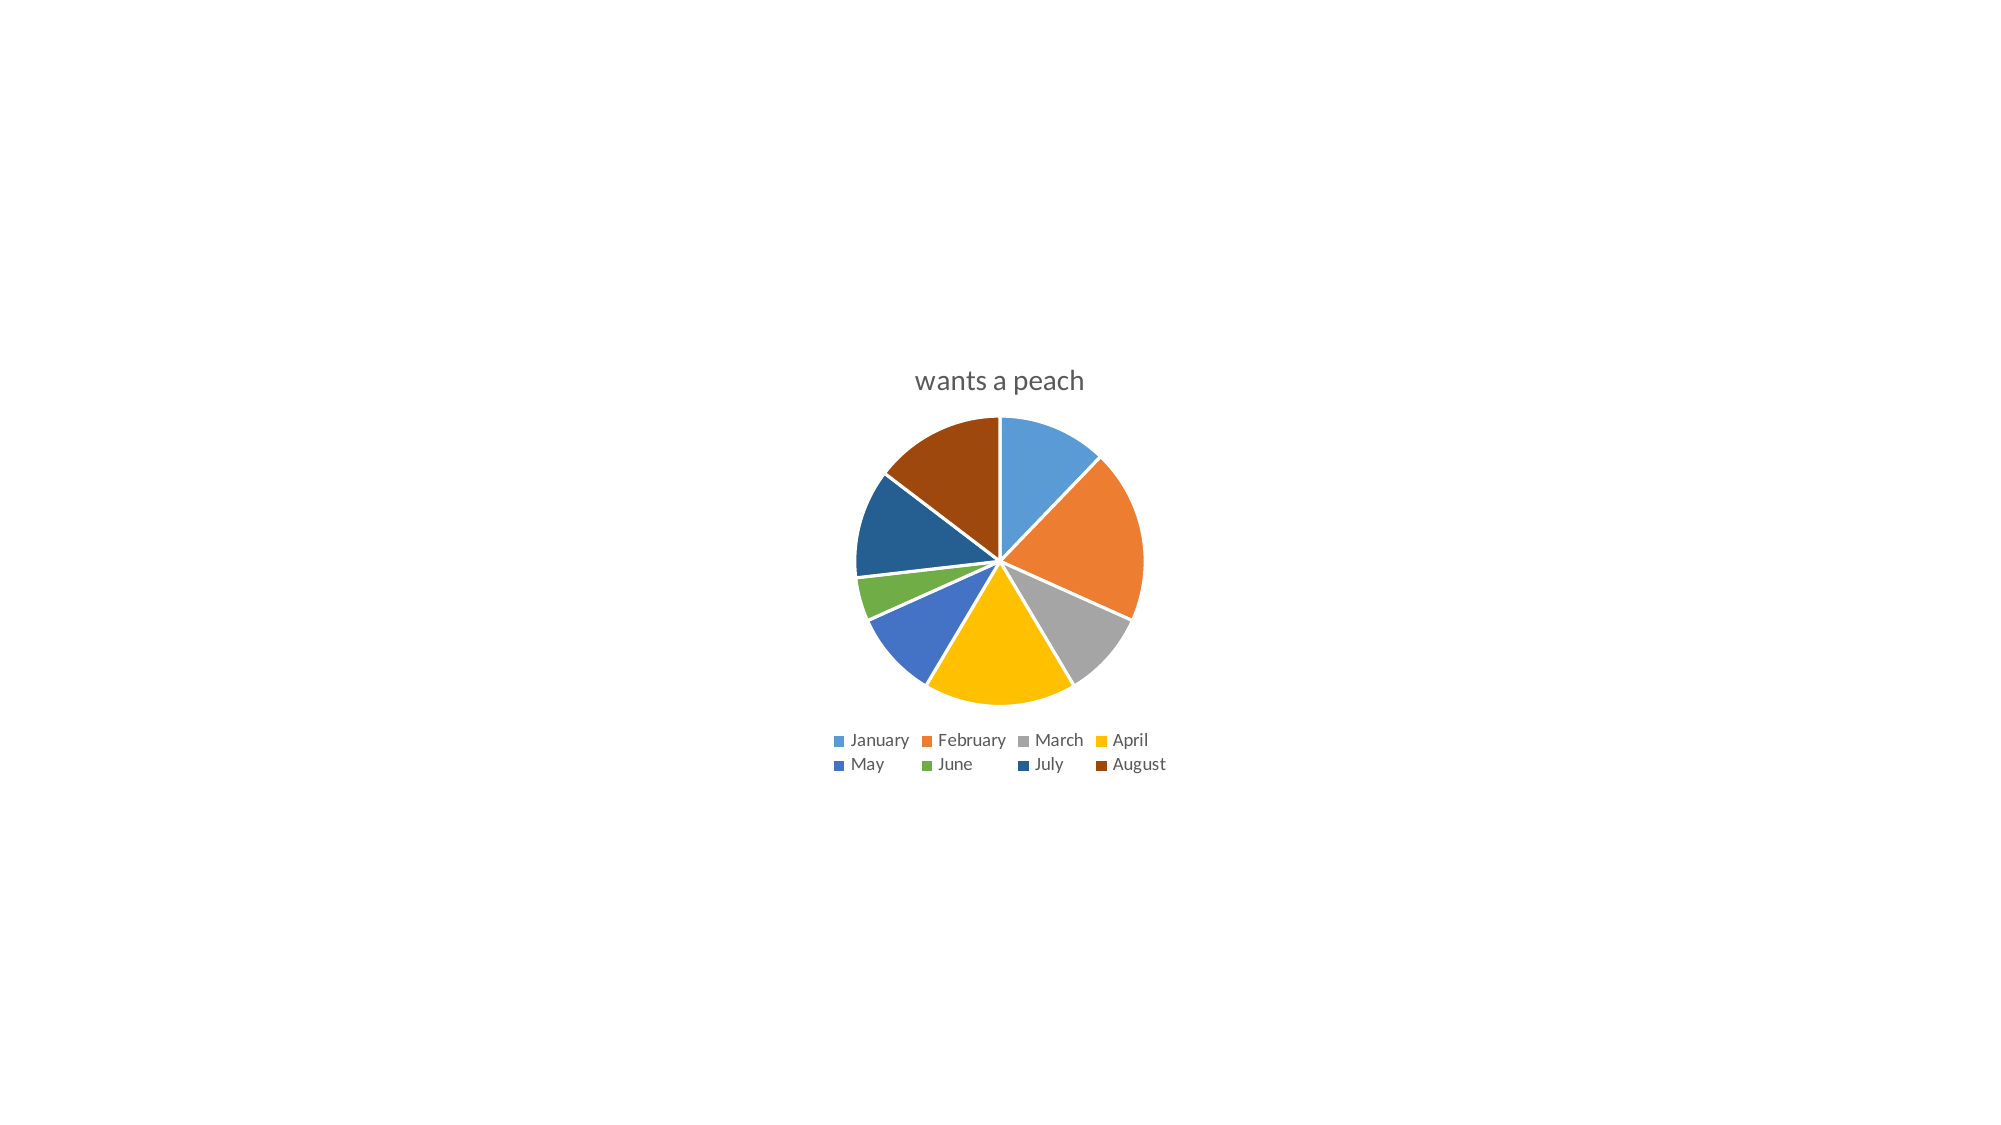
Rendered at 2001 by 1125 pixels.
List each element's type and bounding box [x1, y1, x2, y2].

chart [626, 343, 1374, 782]
